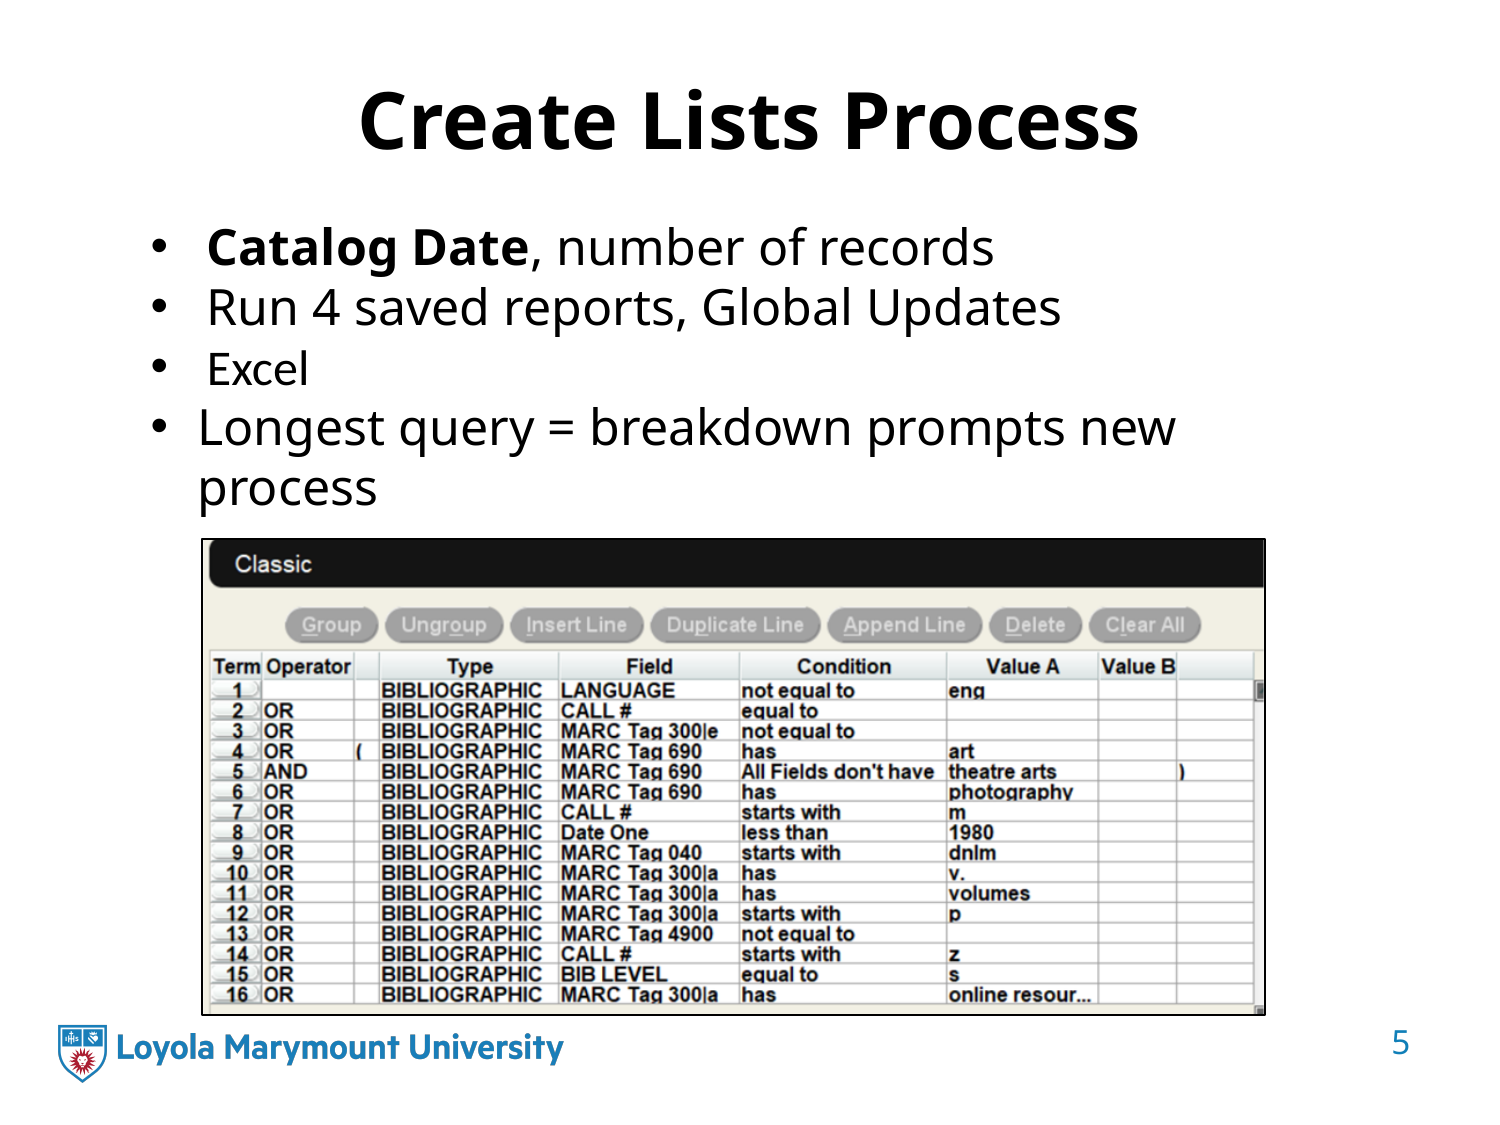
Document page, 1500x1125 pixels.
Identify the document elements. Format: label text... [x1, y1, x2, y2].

slide_number 5 [1342, 1013, 1425, 1103]
title Create Lists Process [75, 44, 1425, 191]
text_box Catalog Date, number of records Run 4 saved reports, Global Updates Excel Longest query = breakdown prompts new process [135, 207, 1333, 523]
picture [203, 539, 1264, 1015]
